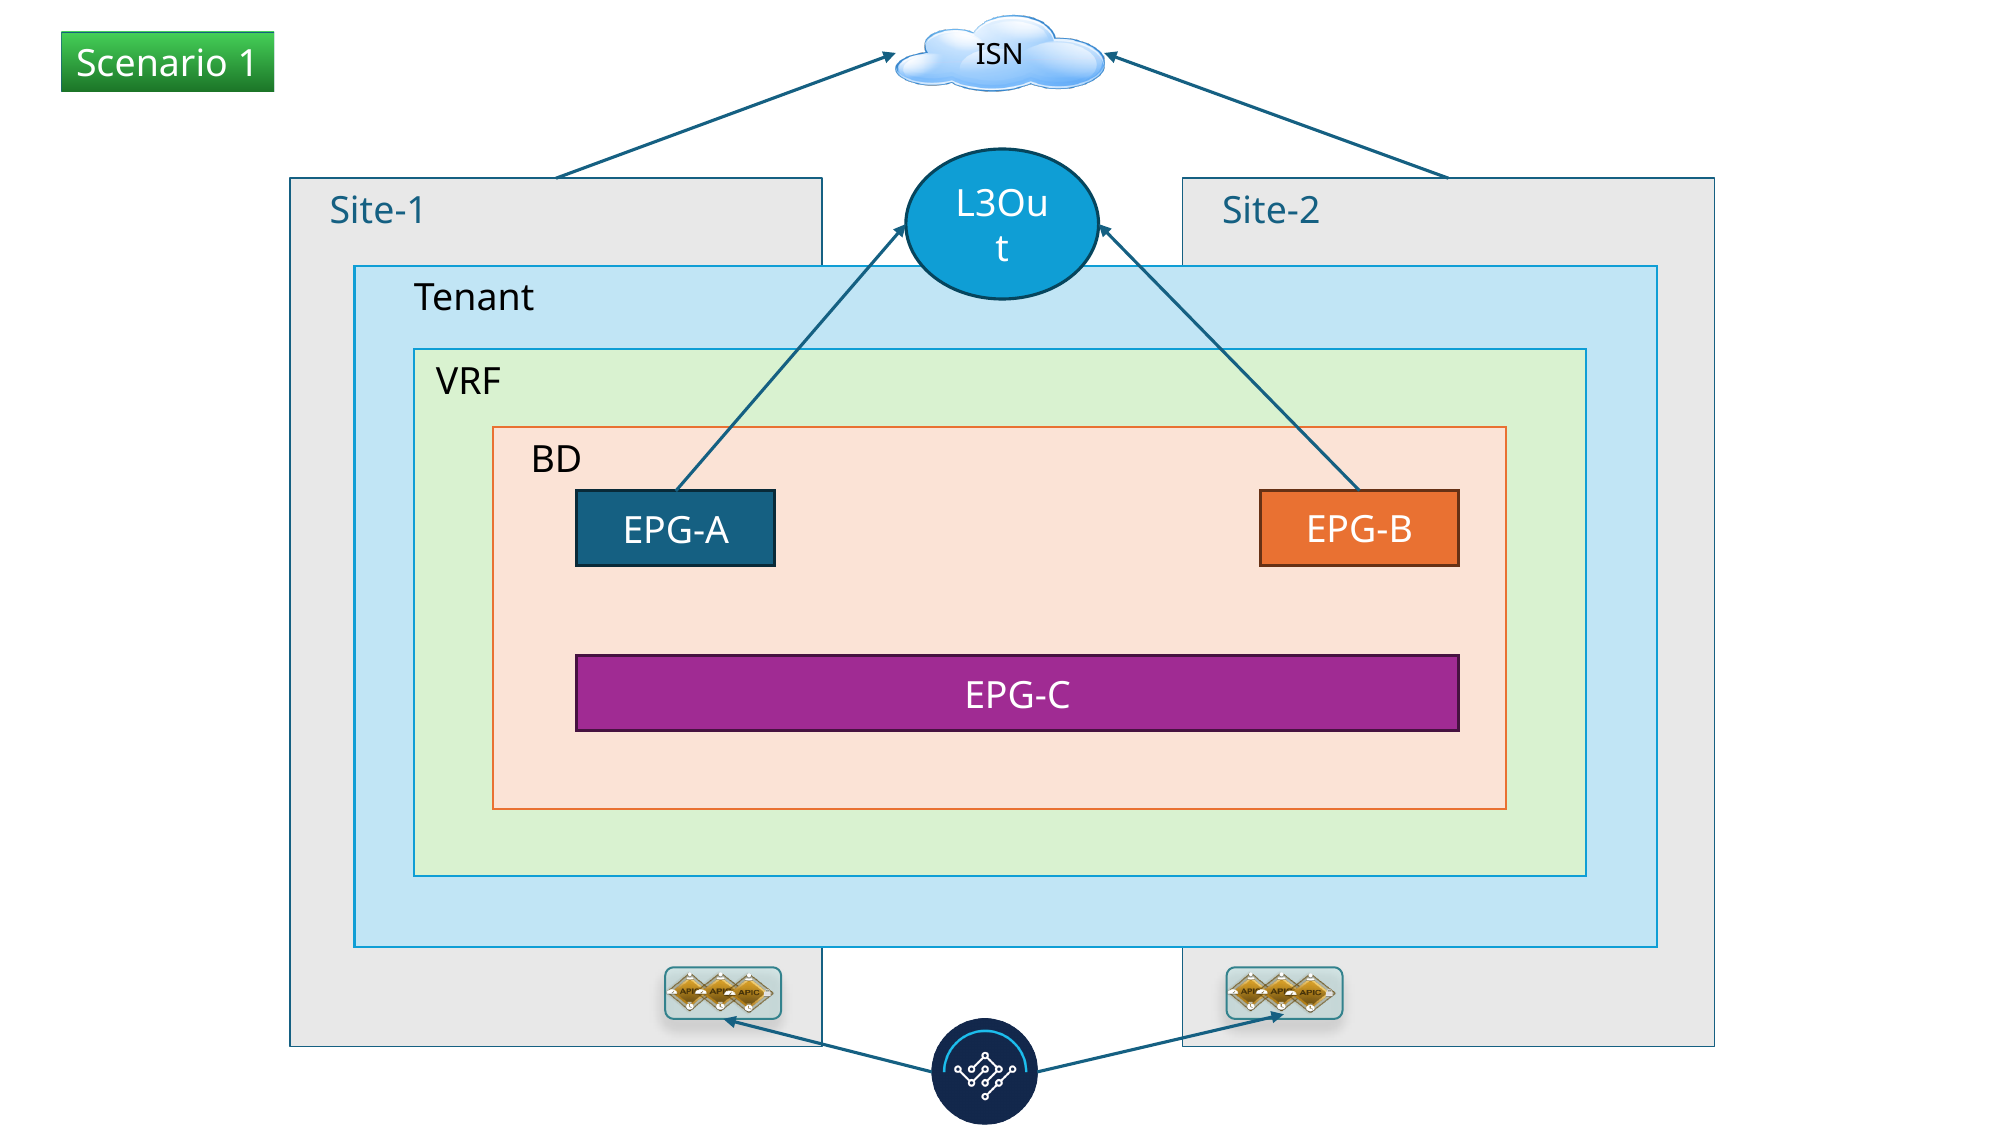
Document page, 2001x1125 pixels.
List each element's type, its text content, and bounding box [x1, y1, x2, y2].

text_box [722, 1018, 933, 1073]
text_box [1098, 223, 1360, 492]
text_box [895, 13, 1105, 93]
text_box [675, 223, 907, 492]
text_box EPG-C [575, 654, 1460, 732]
text_box VRF [413, 348, 1587, 877]
text_box L3Out [904, 147, 1101, 301]
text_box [1207, 959, 1360, 1048]
text_box EPG-B [1259, 489, 1460, 567]
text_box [1036, 1013, 1285, 1073]
text_box Site-2 [1182, 178, 1715, 1047]
text_box Scenario 1 [61, 31, 275, 92]
text_box Tenant [353, 265, 1658, 948]
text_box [646, 959, 799, 1048]
text_box BD [492, 426, 1507, 810]
text_box EPG-A [575, 489, 776, 567]
text_box Site-1 [289, 178, 823, 1047]
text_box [555, 52, 897, 179]
picture [931, 1018, 1038, 1125]
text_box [1103, 52, 1449, 179]
